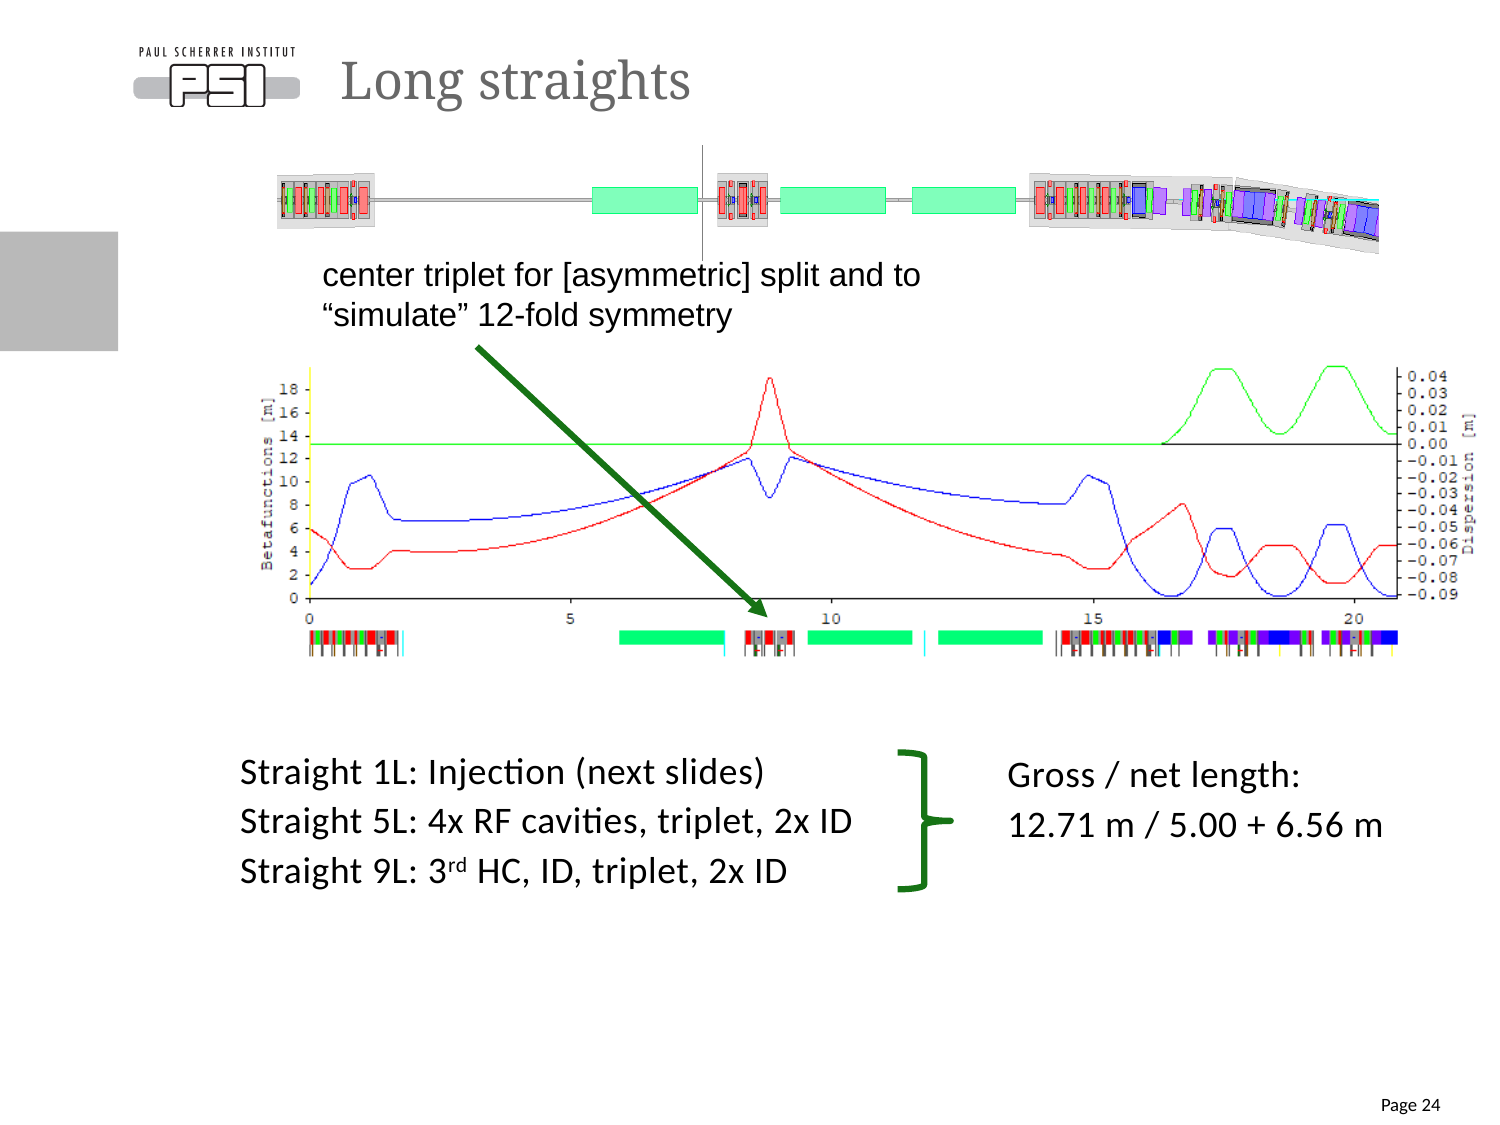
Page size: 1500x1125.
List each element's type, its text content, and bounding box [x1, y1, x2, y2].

picture [277, 145, 1379, 261]
text_box center triplet for [asymmetric] split and to “simulate” 12-fold symmetry [307, 269, 939, 339]
picture [231, 340, 1500, 663]
text_box Gross / net length: 12.71 m / 5.00 + 6.56 m [1007, 745, 1158, 896]
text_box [476, 346, 768, 618]
slide_number Page 24 [1346, 1092, 1441, 1125]
text_box [171, 220, 1442, 681]
text_box [897, 751, 952, 891]
title Long straights [340, 47, 1442, 132]
text_box Straight 1L: Injection (next slides) Straight 5L: 4x RF cavities, triplet, 2x ID Straight 9L: 3rd HC, ID, triplet, 2x ID [240, 742, 391, 893]
list [171, 681, 1365, 988]
